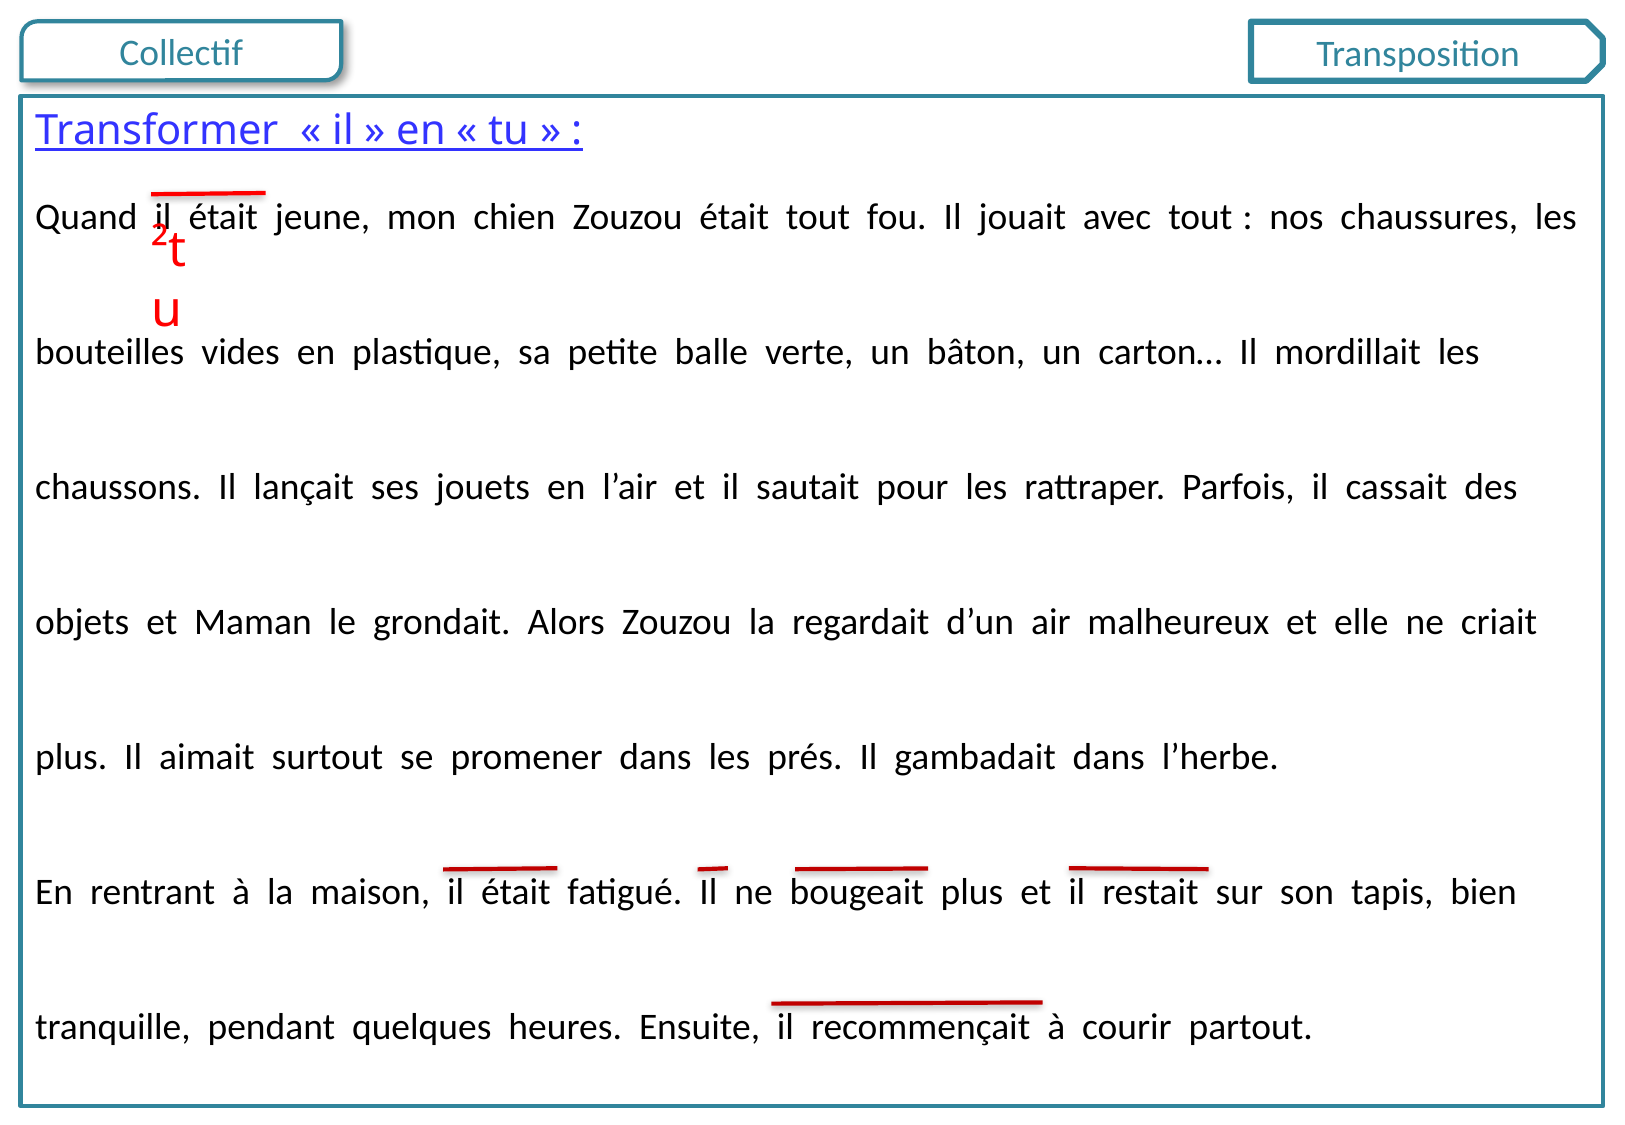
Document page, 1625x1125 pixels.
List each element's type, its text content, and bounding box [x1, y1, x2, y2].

text_box ²tu [136, 208, 219, 344]
list Transformer « il » en « tu » : [18, 94, 1605, 1108]
list Transposition [1251, 21, 1585, 81]
text_box Quand il était jeune, mon chien Zouzou était tout fou. Il jouait avec tout : nos chaussures, les bouteilles vides en plastique, sa petite balle verte, un bâton, un carton… Il mordillait les chaussons. Il lançait ses jouets en l’air et il sautait pour les rattraper. Parfois, il cassait des objets et Maman le grondait. Alors Zouzou la regardait d’un air malheureux et elle ne criait plus. Il aimait surtout se promener dans les prés. Il gambadait dans l’herbe. En rentrant à la maison, il était fatigué. Il ne bougeait plus et il restait sur son tapis, bien tranquille, pendant quelques heures. Ensuite, il recommençait à courir partout. [20, 94, 1604, 1055]
